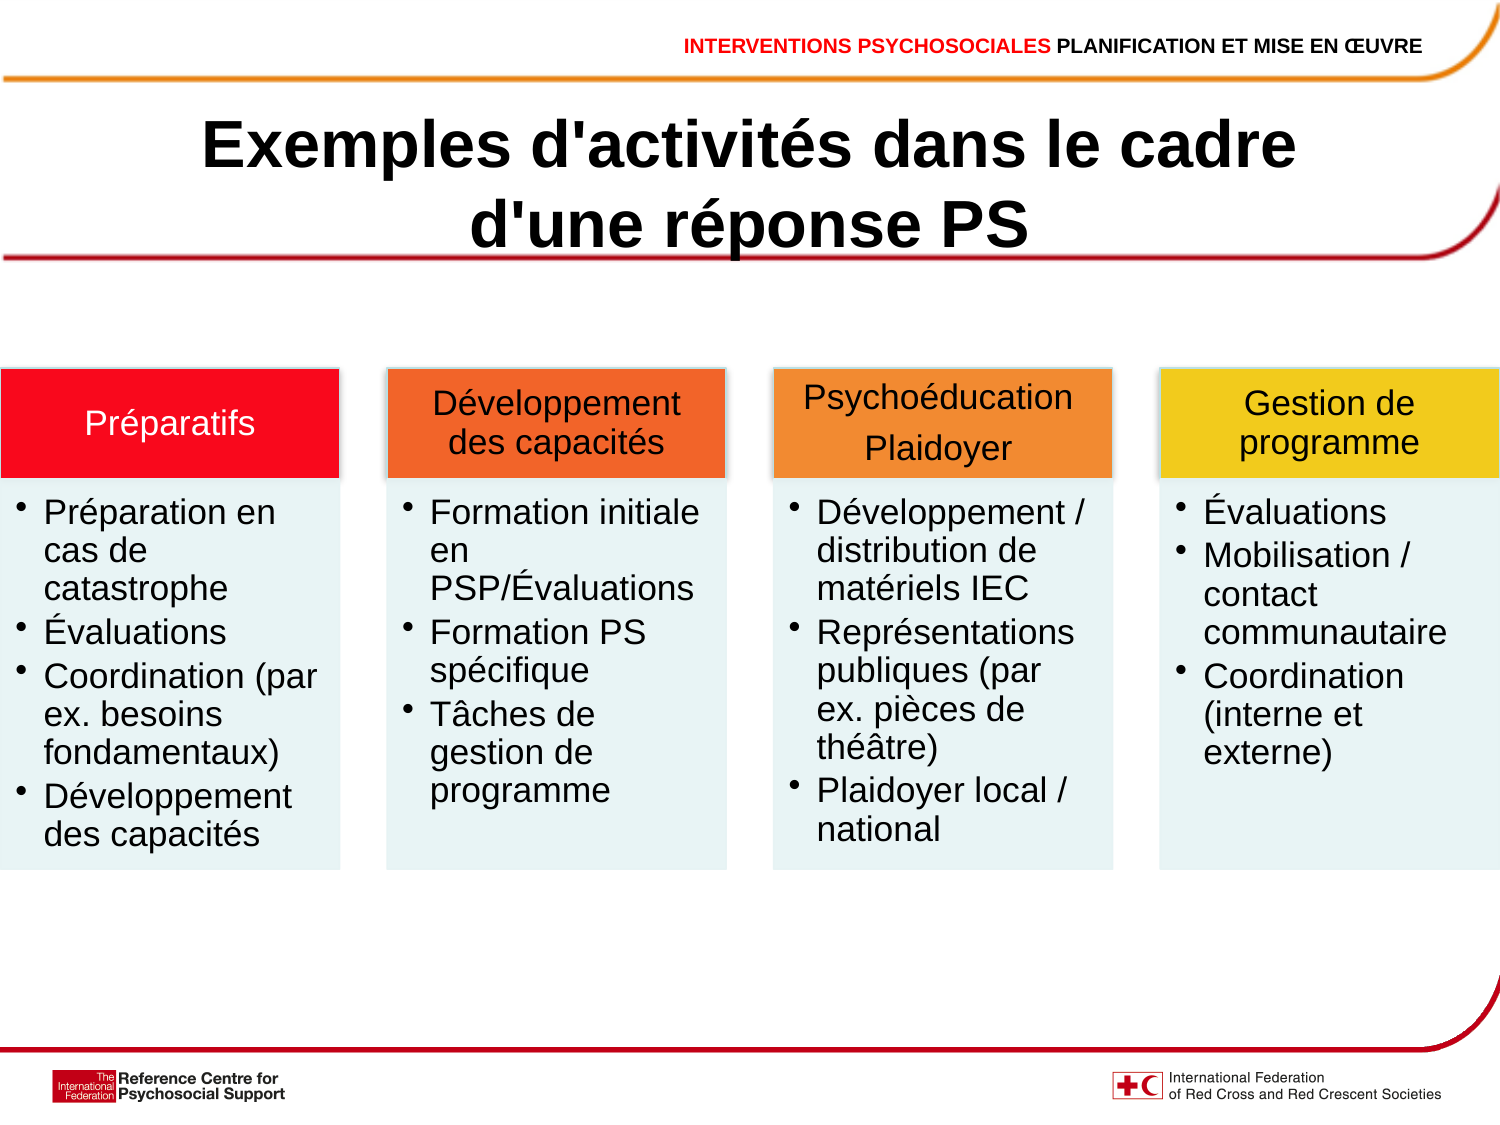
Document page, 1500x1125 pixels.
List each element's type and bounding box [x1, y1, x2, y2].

text_box [0, 199, 1500, 1038]
picture [0, 0, 1500, 199]
picture [0, 1038, 1500, 1125]
